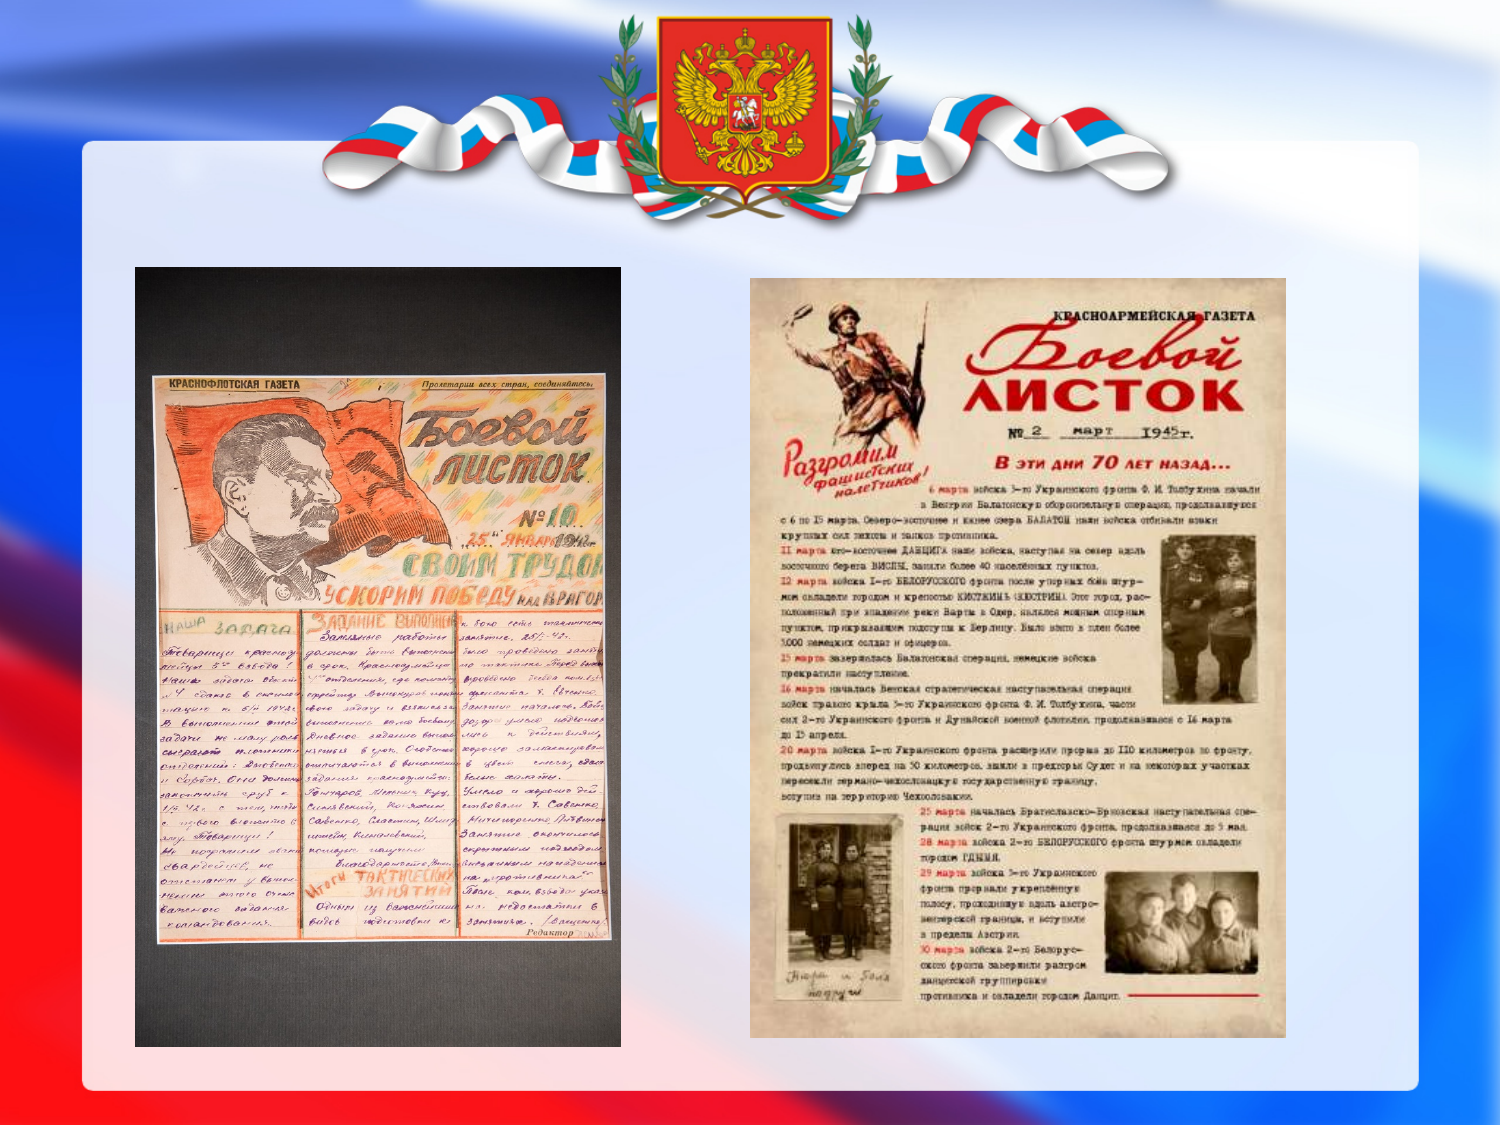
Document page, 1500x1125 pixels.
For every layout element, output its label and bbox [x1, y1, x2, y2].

picture [0, 0, 1500, 1125]
list [135, 266, 621, 1047]
